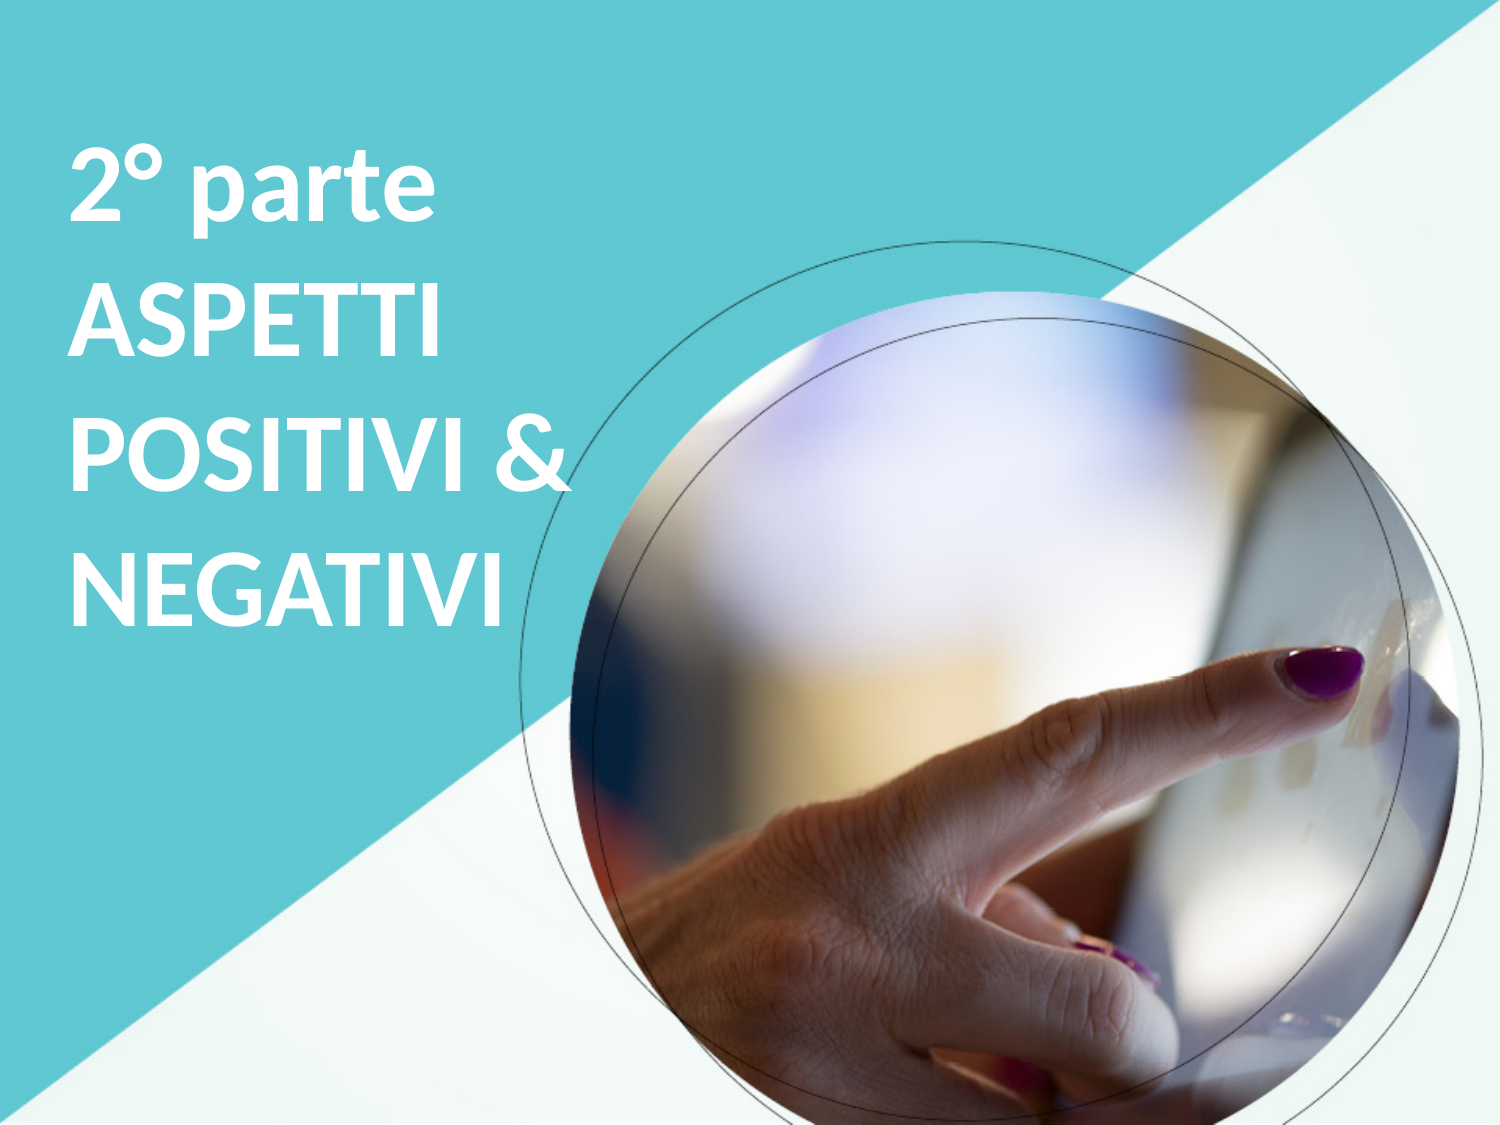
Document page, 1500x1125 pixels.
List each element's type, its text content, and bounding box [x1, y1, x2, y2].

text_box 2° parte ASPETTI POSITIVI & NEGATIVI [52, 101, 1172, 792]
picture [0, 0, 1500, 1125]
